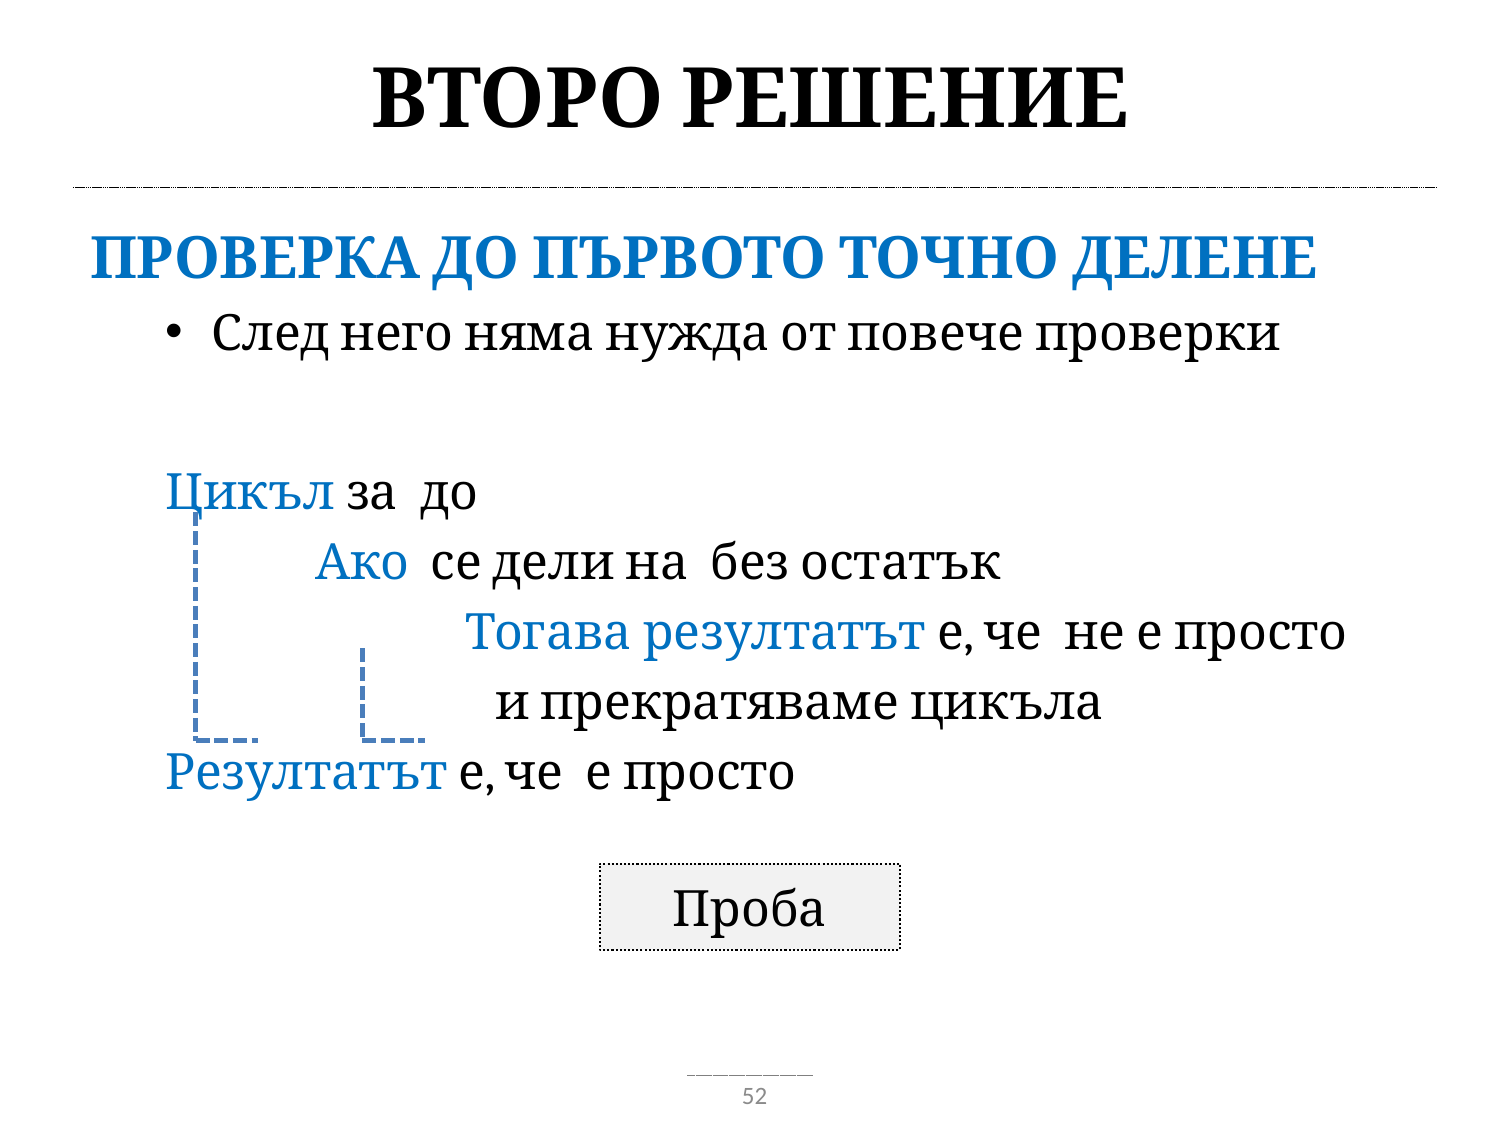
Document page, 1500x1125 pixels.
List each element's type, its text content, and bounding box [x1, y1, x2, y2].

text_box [362, 648, 426, 741]
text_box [195, 512, 259, 741]
title Второ решение [0, 0, 1500, 188]
text_box Проба [598, 861, 902, 952]
slide_number 52 [579, 1065, 930, 1125]
